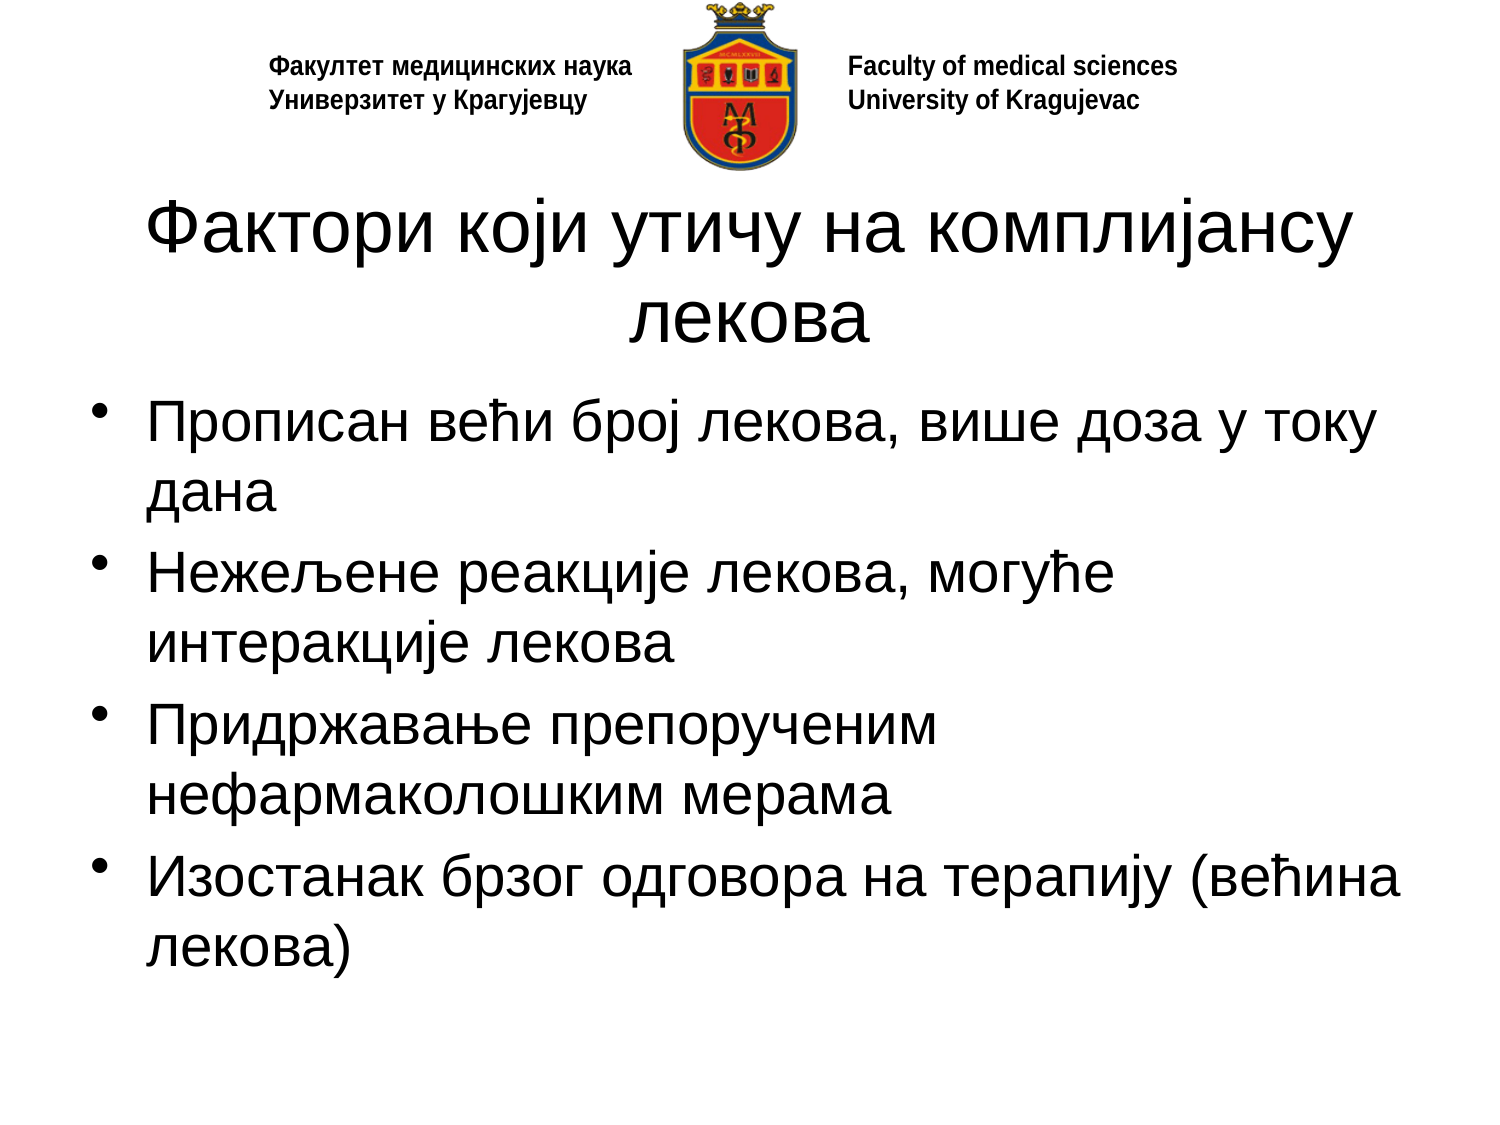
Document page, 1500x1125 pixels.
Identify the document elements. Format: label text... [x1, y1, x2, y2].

title Фактори који утичу на комплијансу лекова [74, 173, 1426, 362]
list Прописан већи број лекова, више доза у току дана Нежељене реакције лекова, могуће интеракције лекова Придржавање препорученим нефармаколошким мерама Изостанак брзог одговора на терапију (већина лекова) [74, 374, 1426, 1118]
